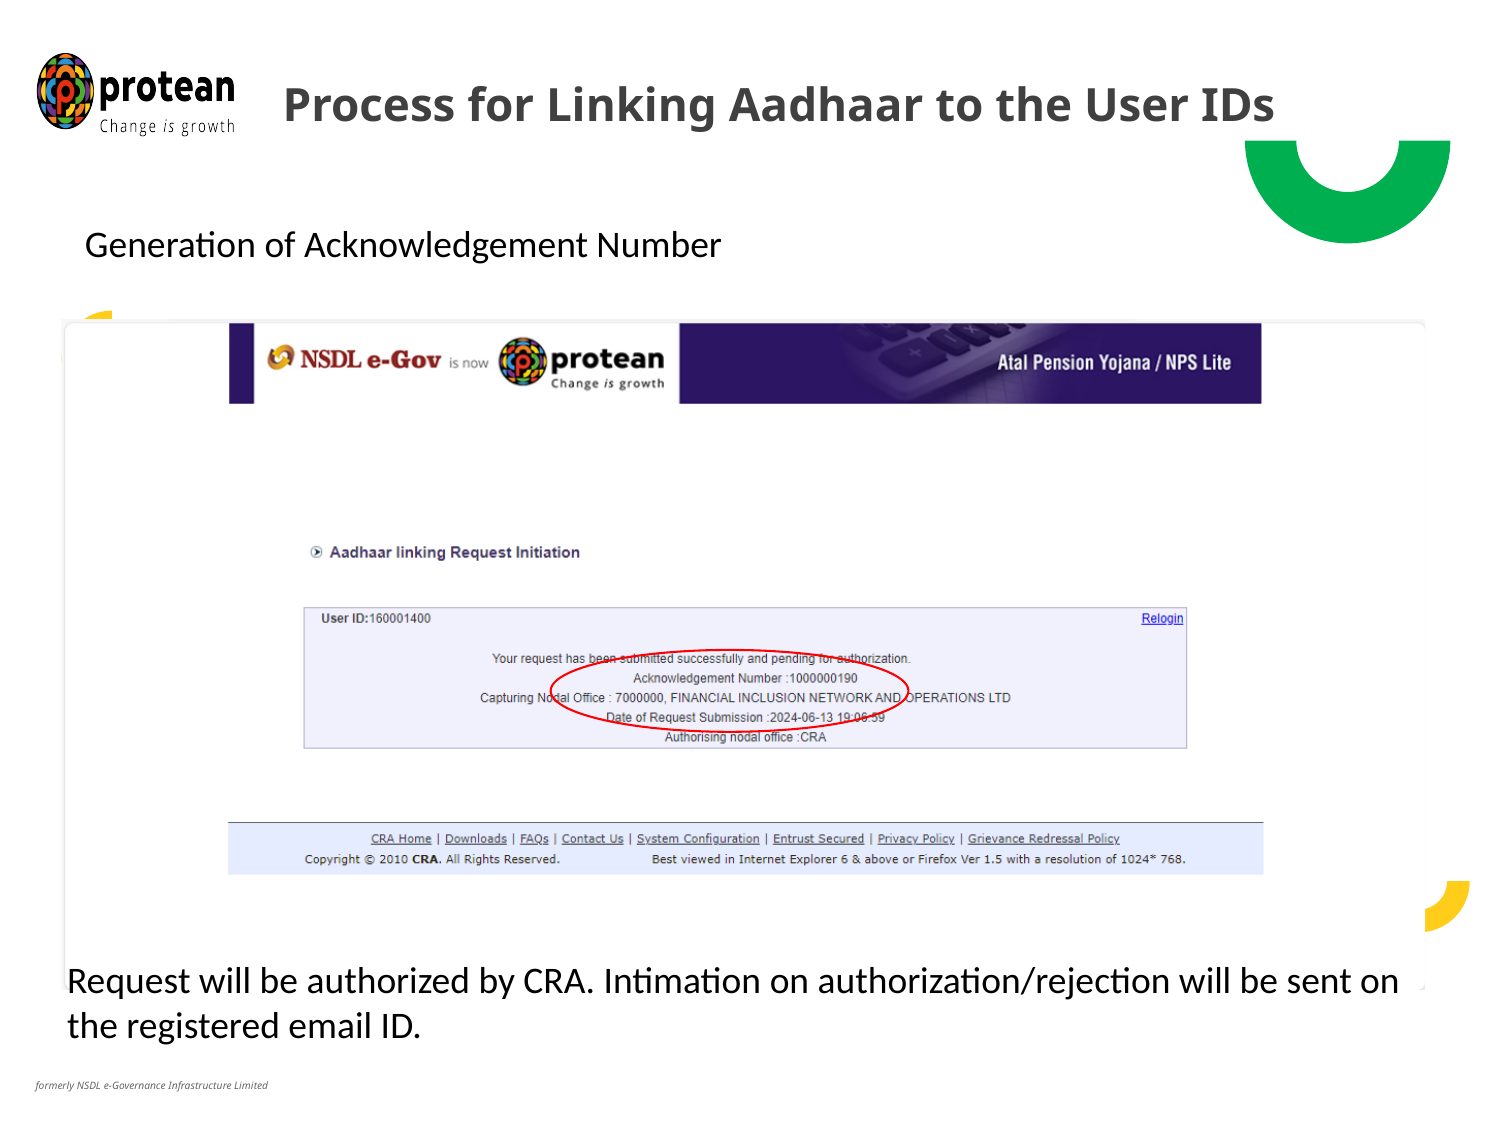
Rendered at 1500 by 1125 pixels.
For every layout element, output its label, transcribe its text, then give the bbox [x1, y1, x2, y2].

text_box [1426, 880, 1471, 933]
text_box Generation of Acknowledgement Number [70, 213, 1437, 318]
picture [61, 319, 1426, 990]
text_box Process for Linking Aadhaar to the User IDs [245, 83, 1314, 176]
text_box [1243, 139, 1452, 213]
text_box Request will be authorized by CRA. Intimation on authorization/rejection will be sent on the registered email ID. [52, 949, 1419, 1099]
picture [22, 0, 247, 201]
